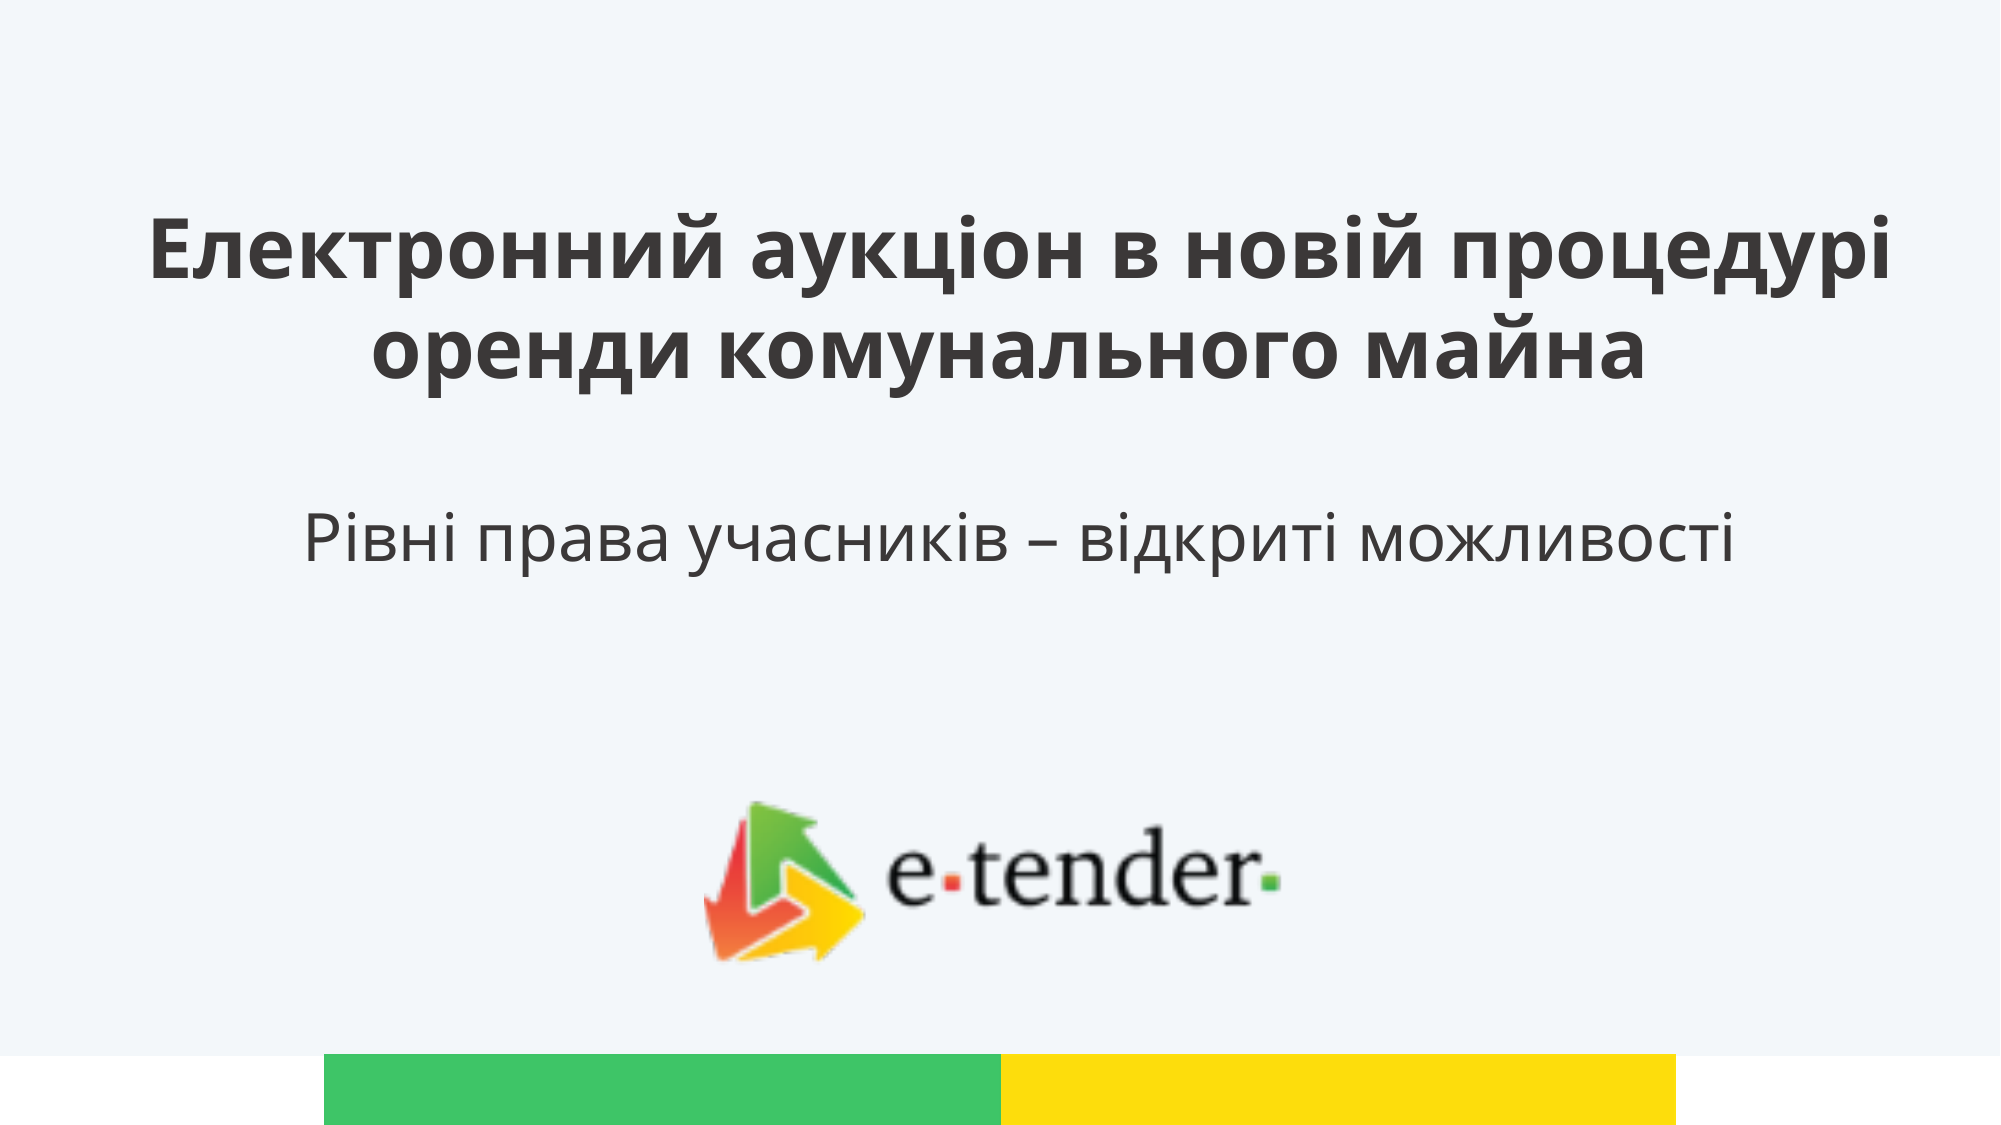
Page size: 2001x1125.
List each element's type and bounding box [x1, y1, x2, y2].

text_box [324, 1056, 1001, 1125]
text_box [1001, 1056, 1676, 1125]
picture [0, 0, 2000, 1056]
